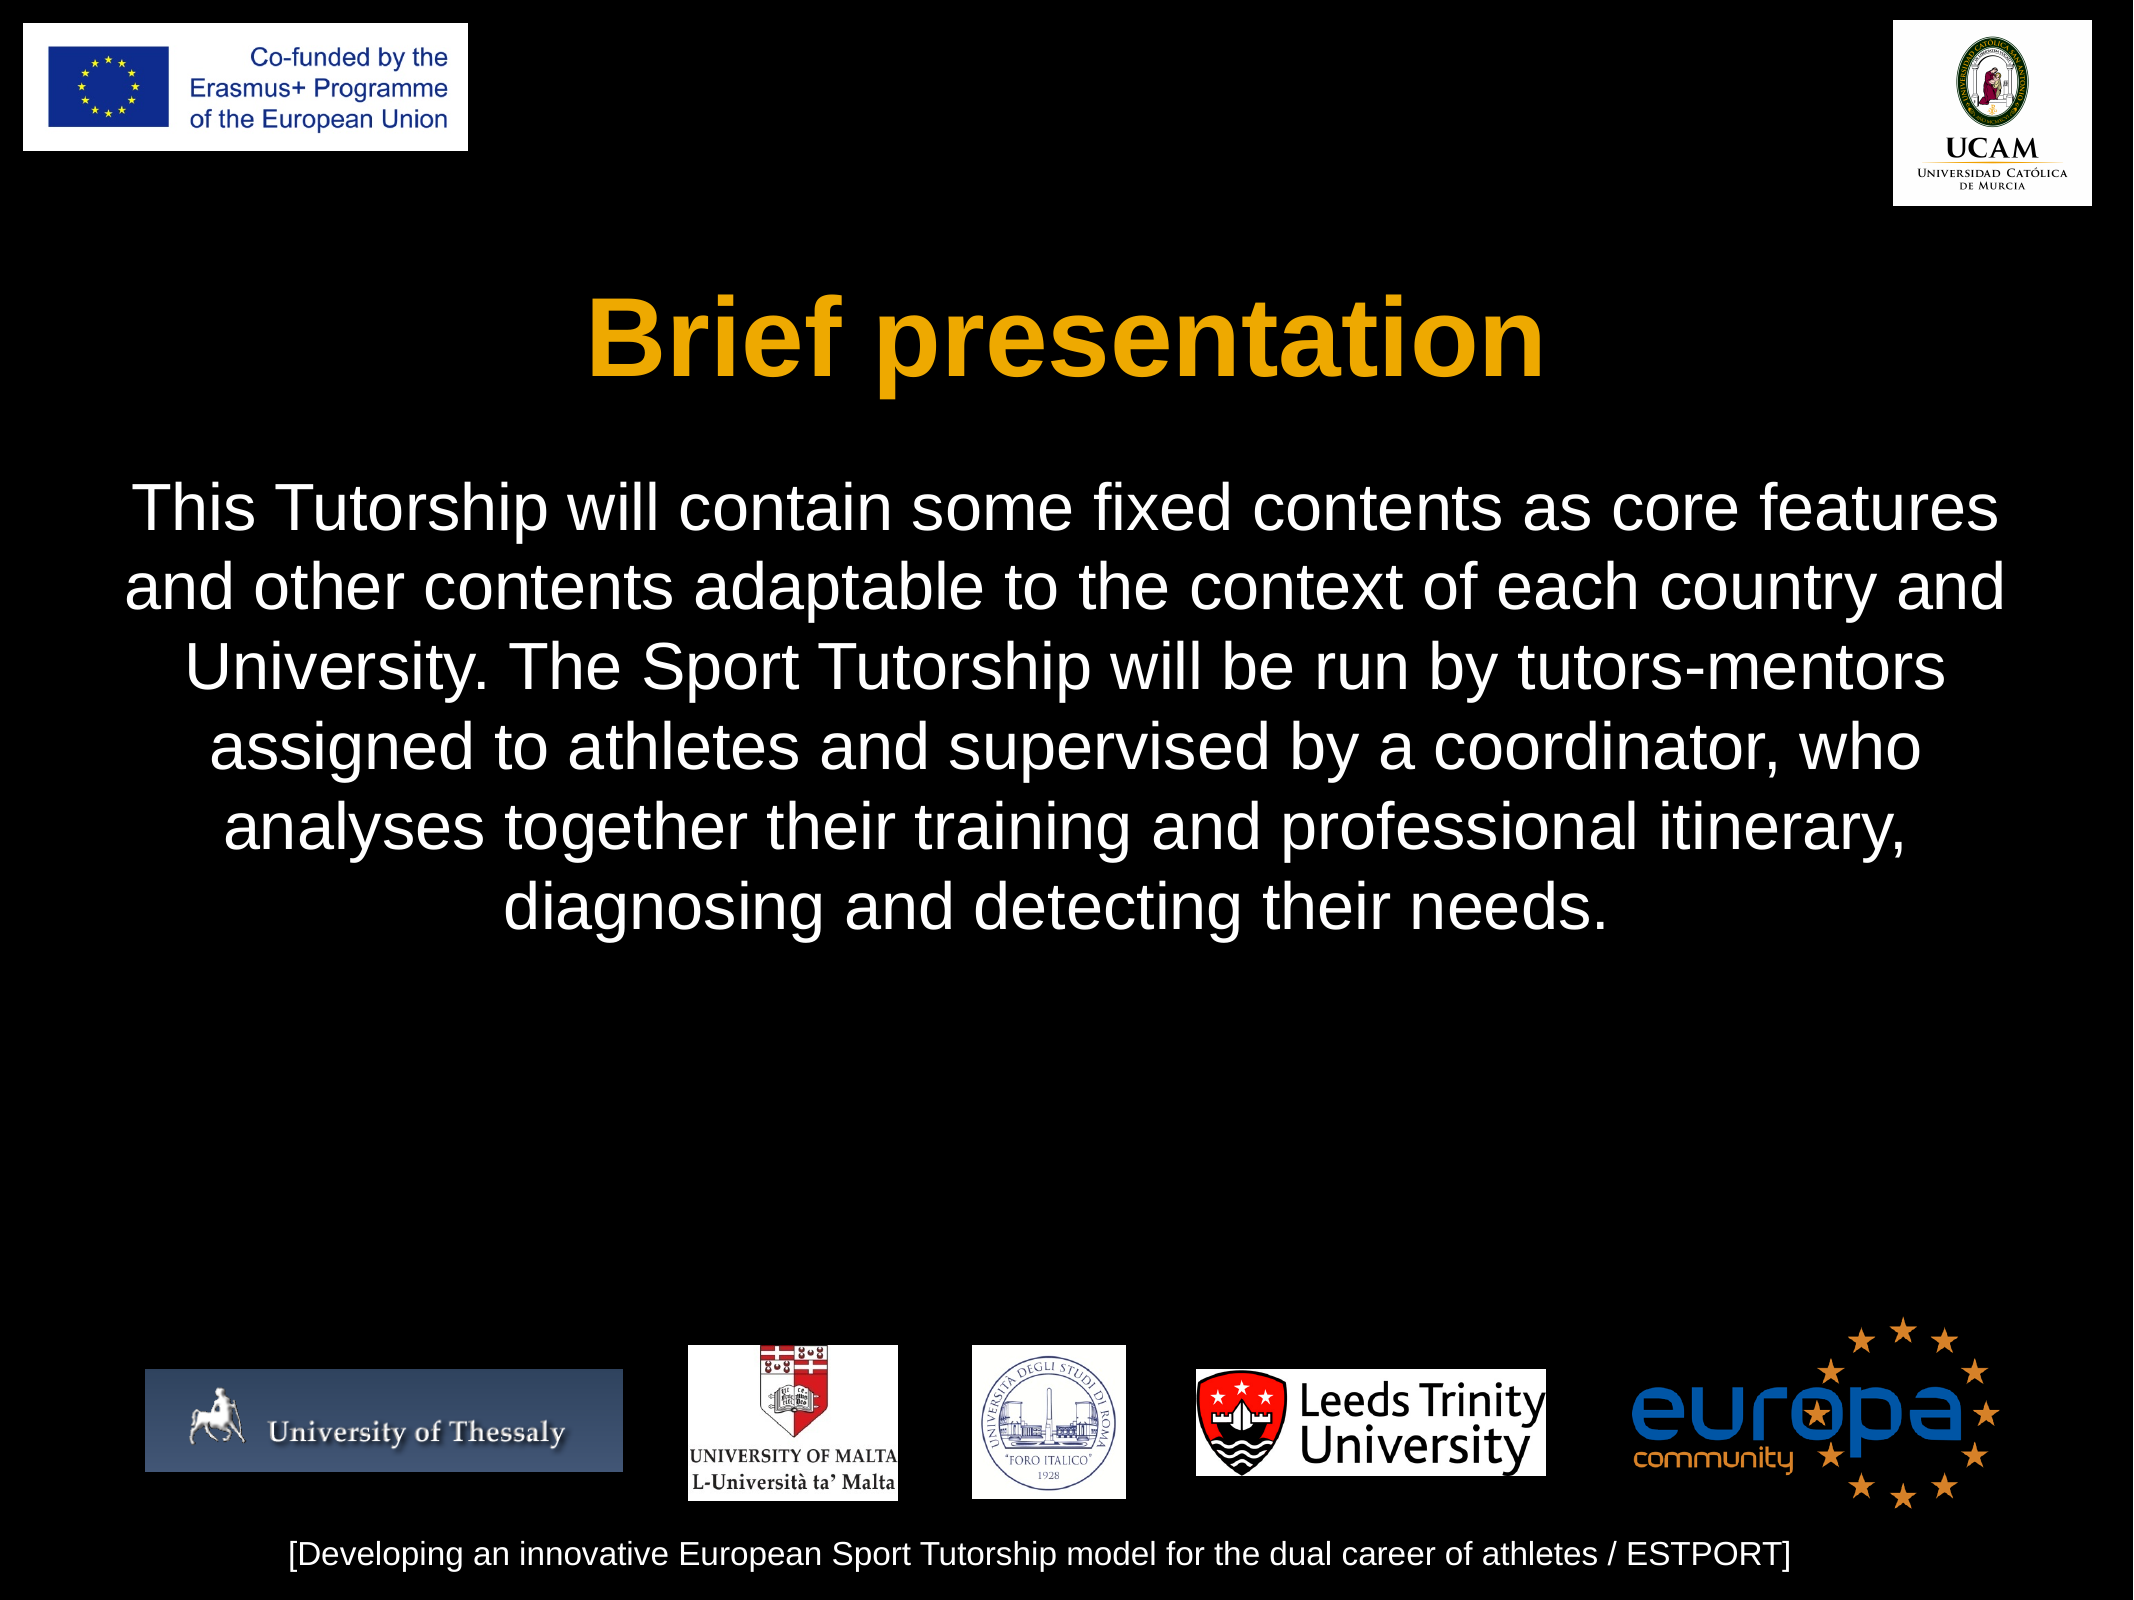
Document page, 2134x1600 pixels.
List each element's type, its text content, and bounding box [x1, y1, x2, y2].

picture [145, 1368, 623, 1473]
picture [1631, 1316, 2001, 1509]
picture [1893, 20, 2092, 207]
picture [1196, 1368, 1547, 1476]
picture [23, 23, 468, 151]
picture [688, 1345, 899, 1501]
text_box Brief presentation [74, 257, 2059, 406]
picture [971, 1345, 1126, 1500]
text_box [Developing an innovative European Sport Tutorship model for the dual career of athletes / ESTPORT] [62, 1525, 2020, 1580]
text_box This Tutorship will contain some fixed contents as core features and other contents adaptable to the context of each country and University. The Sport Tutorship will be run by tutors-mentors assigned to athletes and supervised by a coordinator, who analyses together their training and professional itinerary, diagnosing and detecting their needs. [74, 456, 2059, 950]
